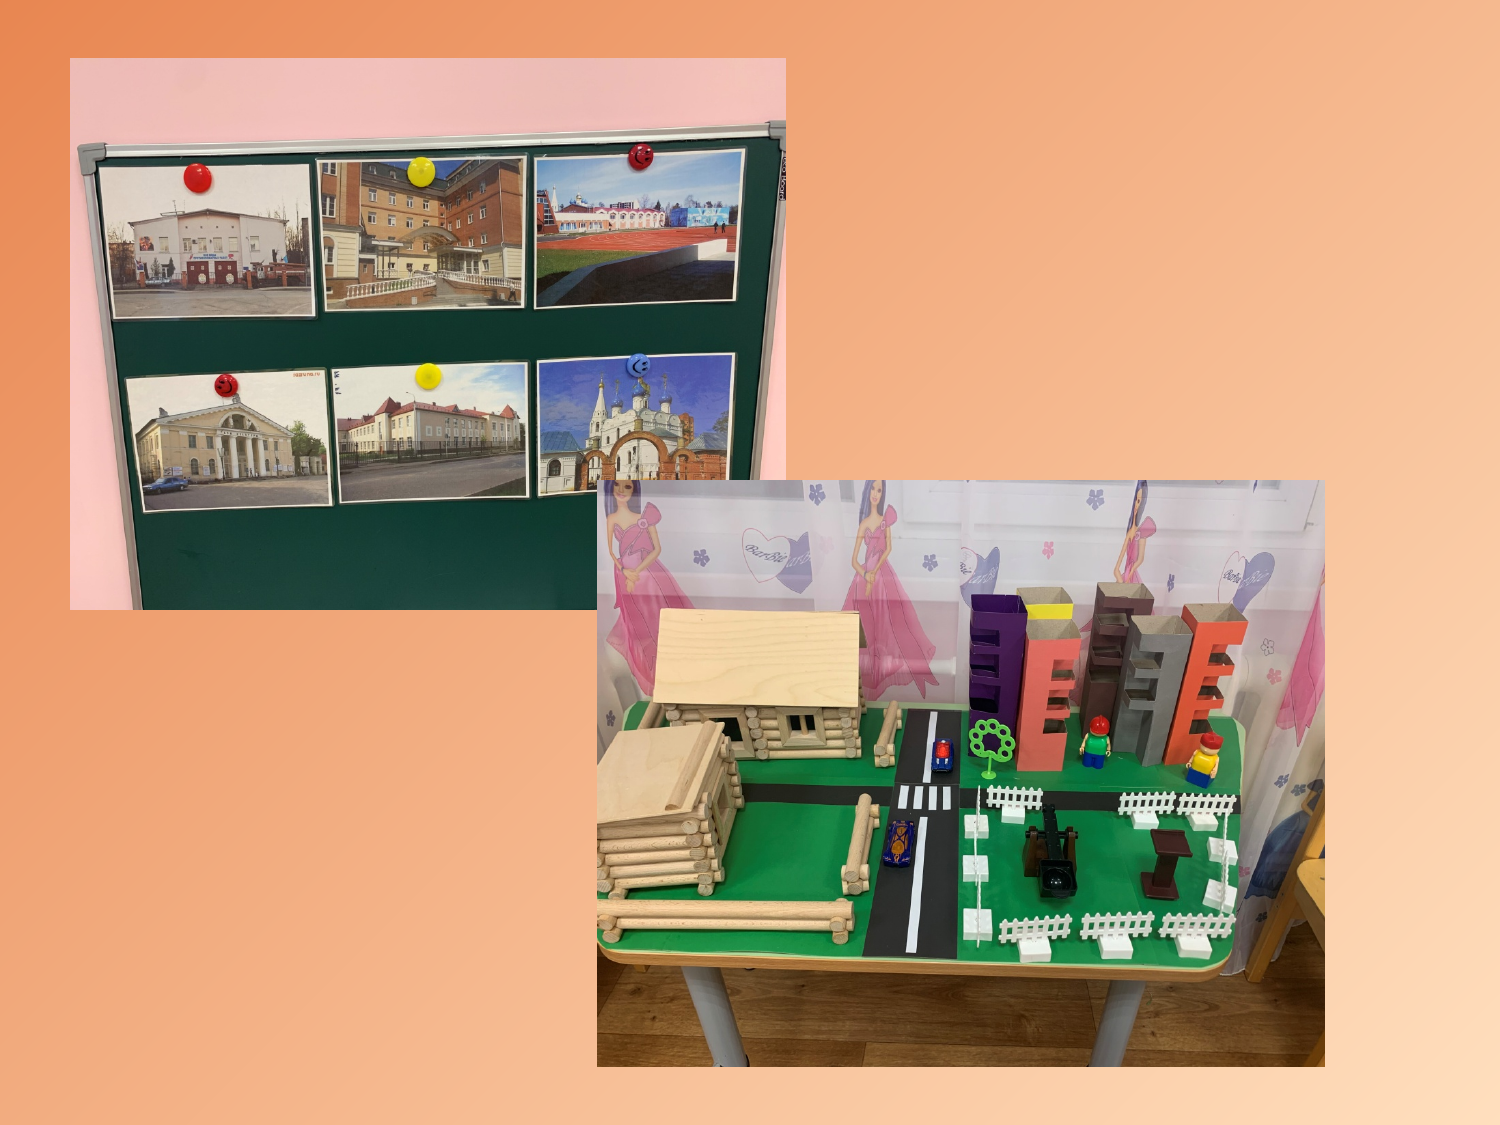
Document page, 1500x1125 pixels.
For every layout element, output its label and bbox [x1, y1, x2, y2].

picture [70, 58, 1325, 1067]
